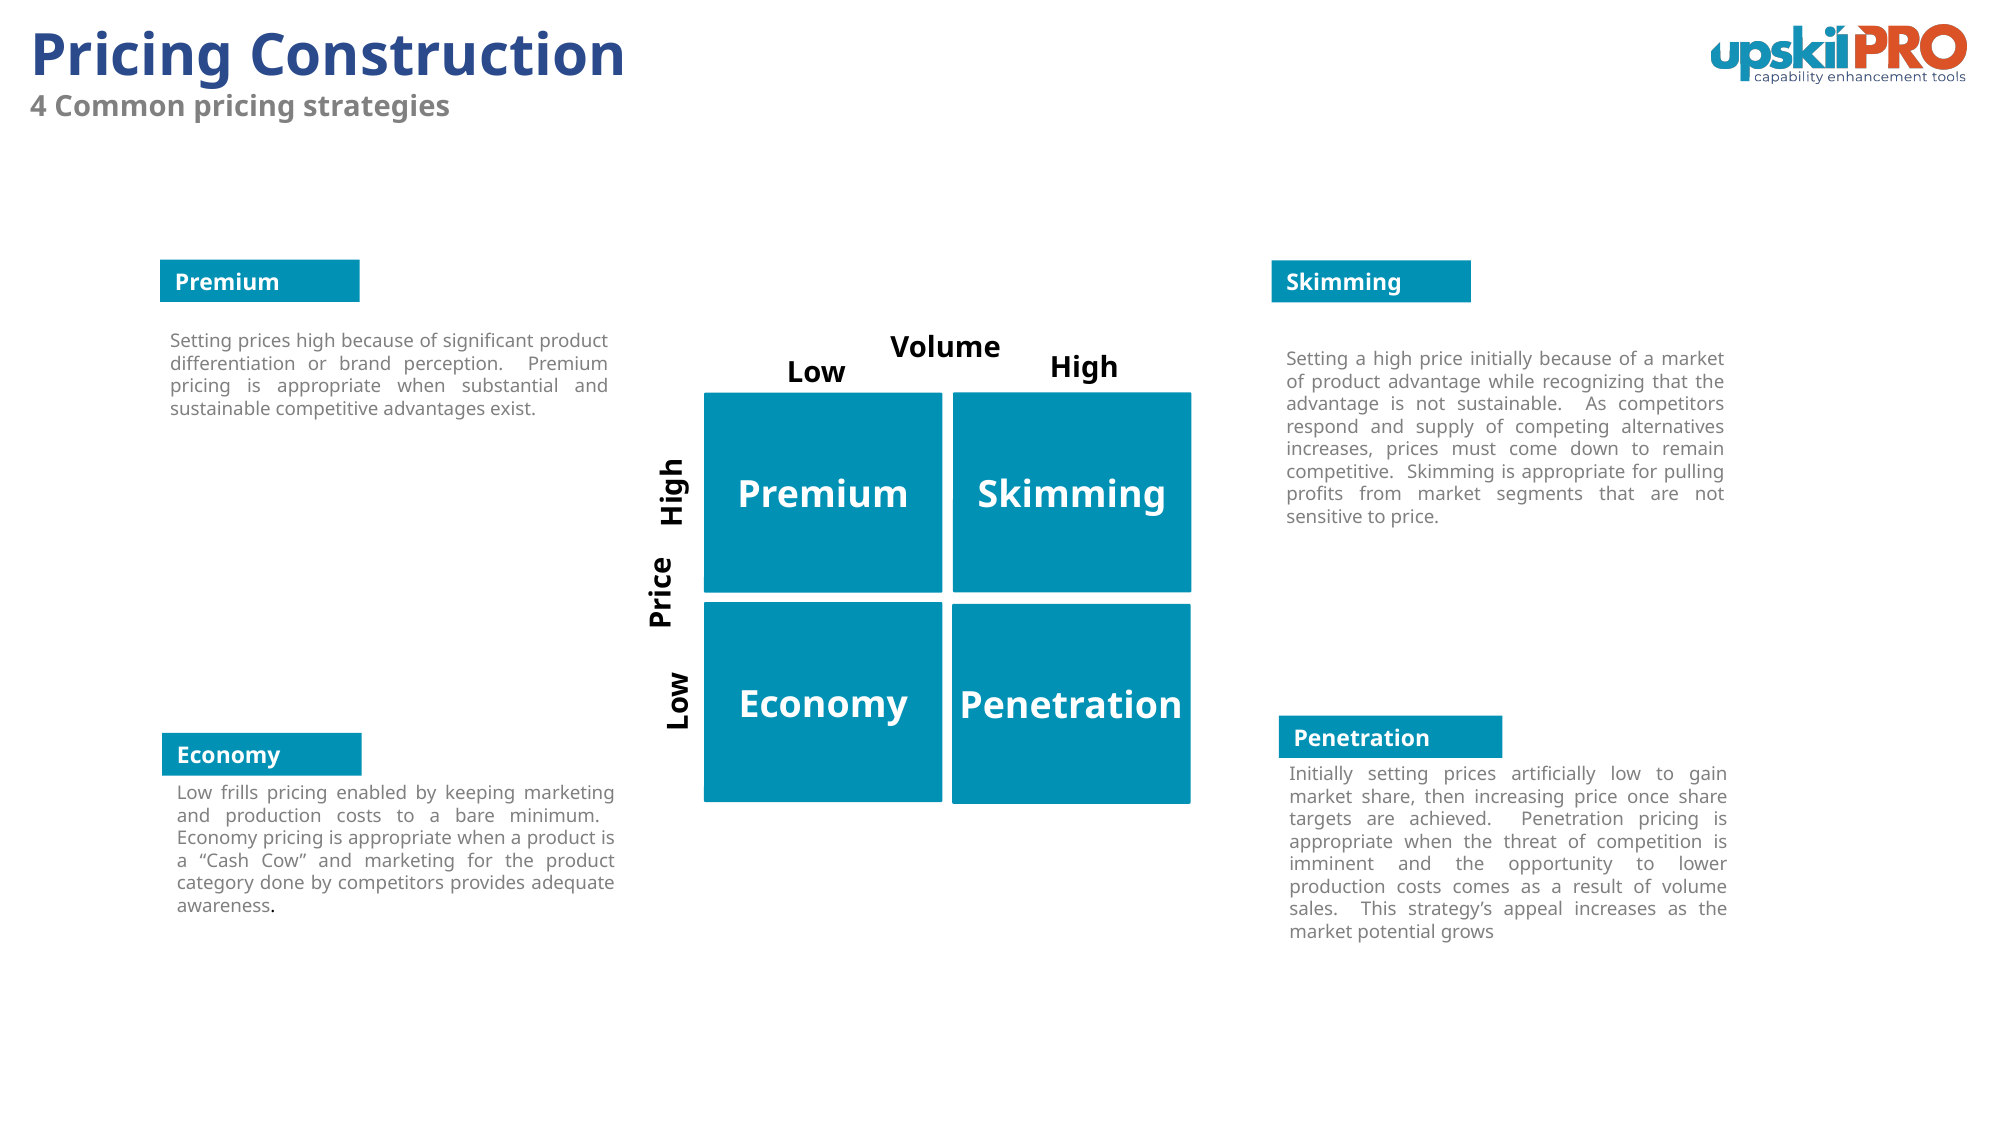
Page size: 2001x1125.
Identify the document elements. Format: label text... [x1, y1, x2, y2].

picture [1711, 24, 1967, 85]
text_box Pricing Construction 4 Common pricing strategies [15, 10, 1595, 130]
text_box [633, 321, 1192, 804]
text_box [162, 726, 630, 971]
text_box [1274, 698, 1742, 1006]
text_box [155, 251, 623, 497]
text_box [1271, 243, 1739, 558]
